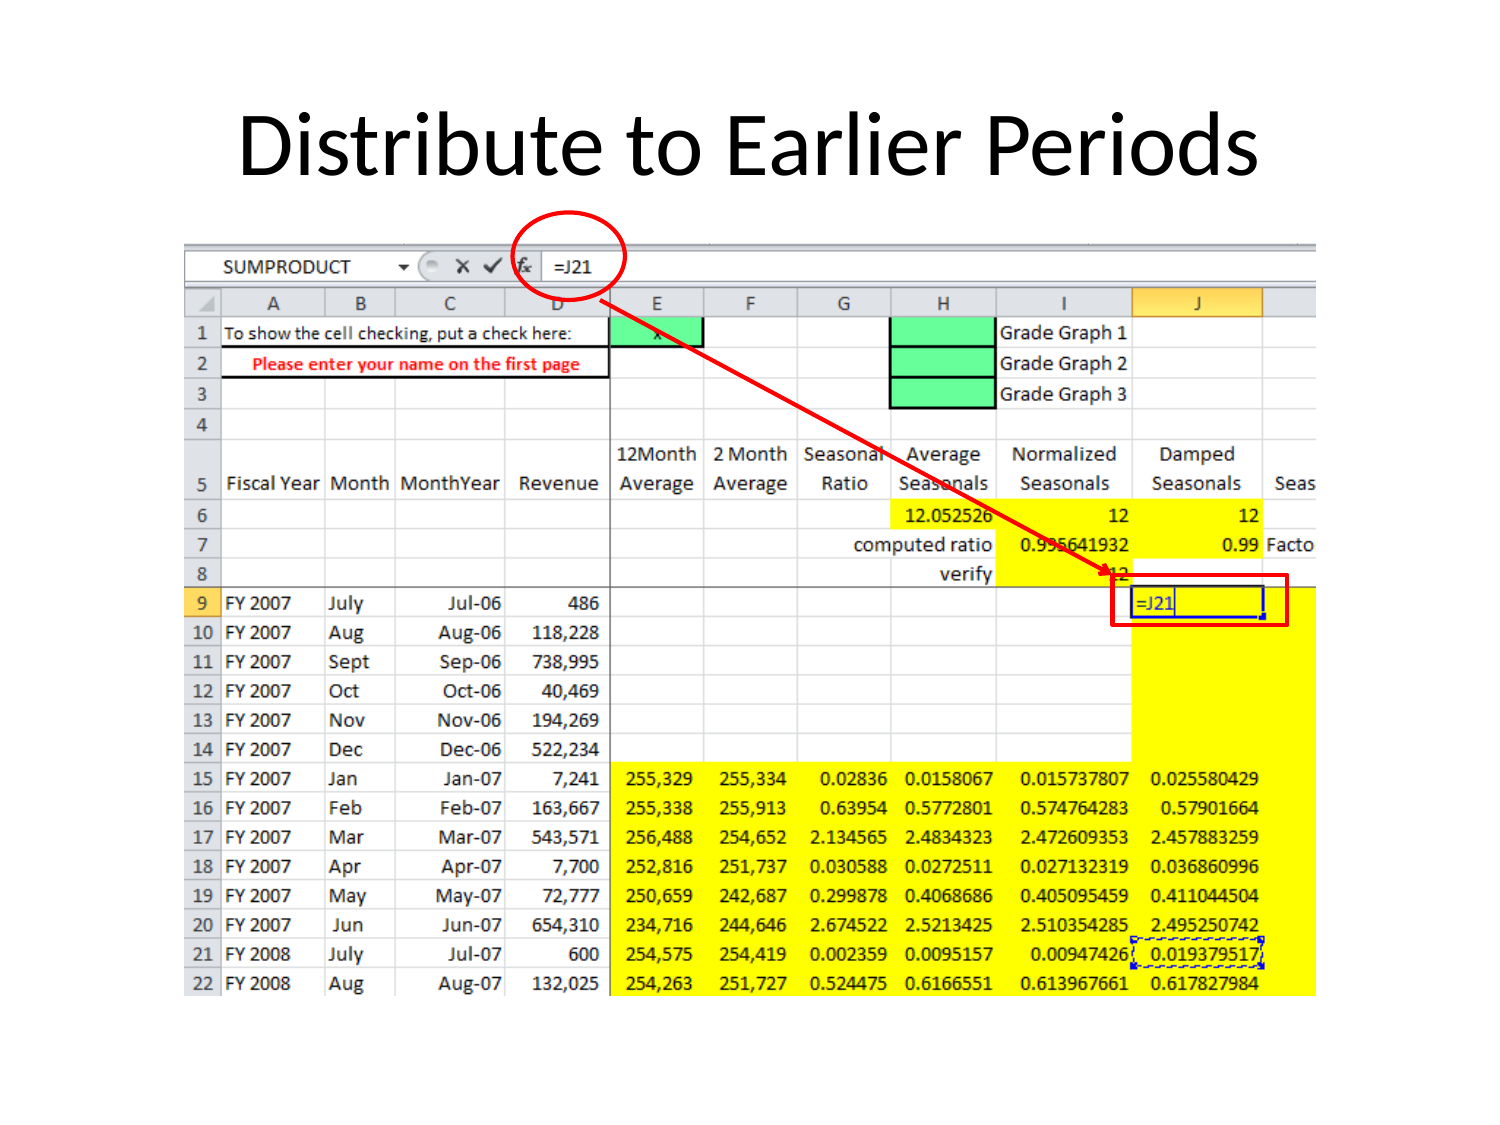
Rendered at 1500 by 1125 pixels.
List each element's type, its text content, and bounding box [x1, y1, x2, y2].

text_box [599, 299, 1113, 576]
text_box [513, 210, 624, 241]
title Distribute to Earlier Periods [75, 45, 1425, 233]
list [183, 242, 1316, 997]
